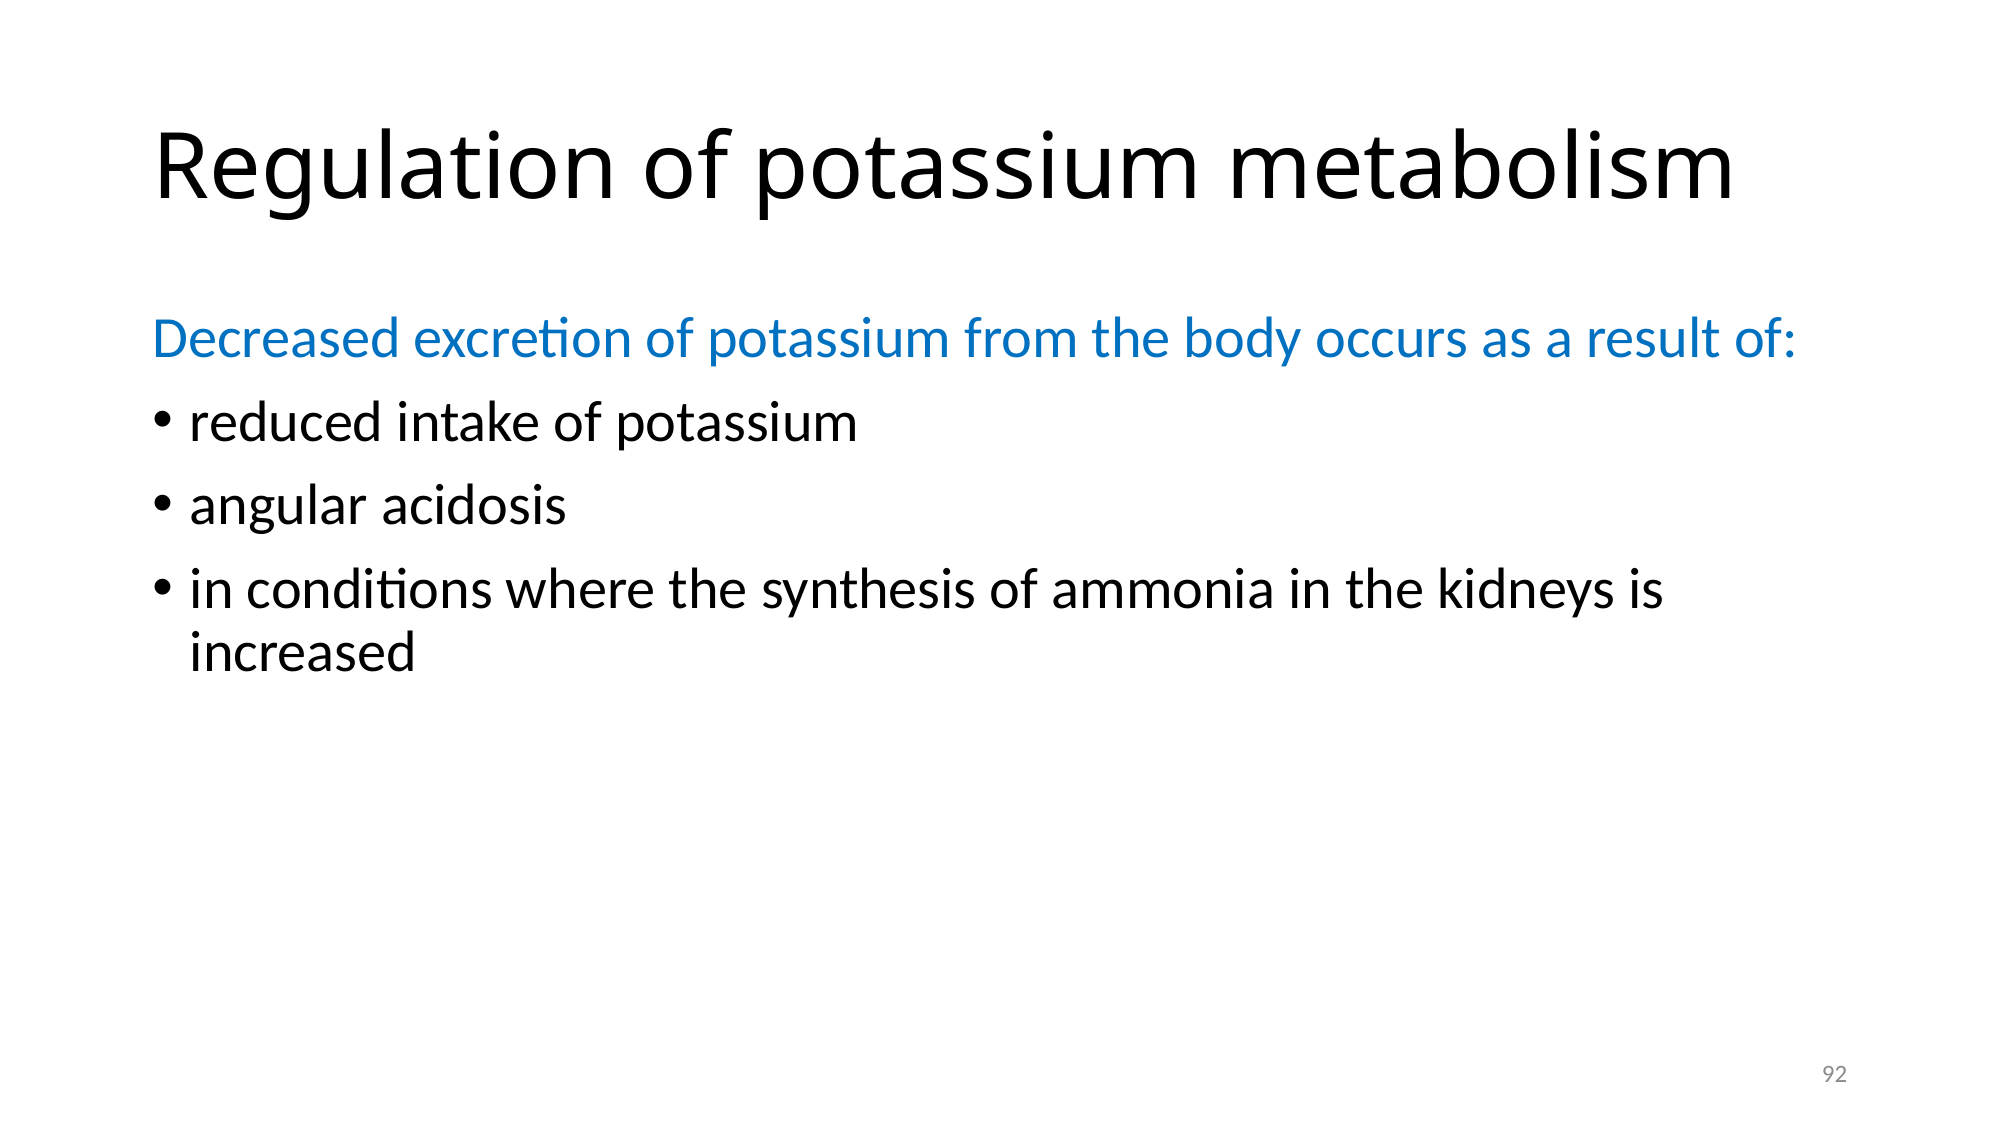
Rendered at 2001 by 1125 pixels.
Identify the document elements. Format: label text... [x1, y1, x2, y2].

title Regulation of potassium metabolism [137, 59, 1863, 278]
list Decreased excretion of potassium from the body occurs as a result of: reduced intake of potassium angular acidosis in conditions where the synthesis of ammonia in the kidneys is increased [137, 299, 1863, 1014]
slide_number 92 [1412, 1042, 1863, 1103]
